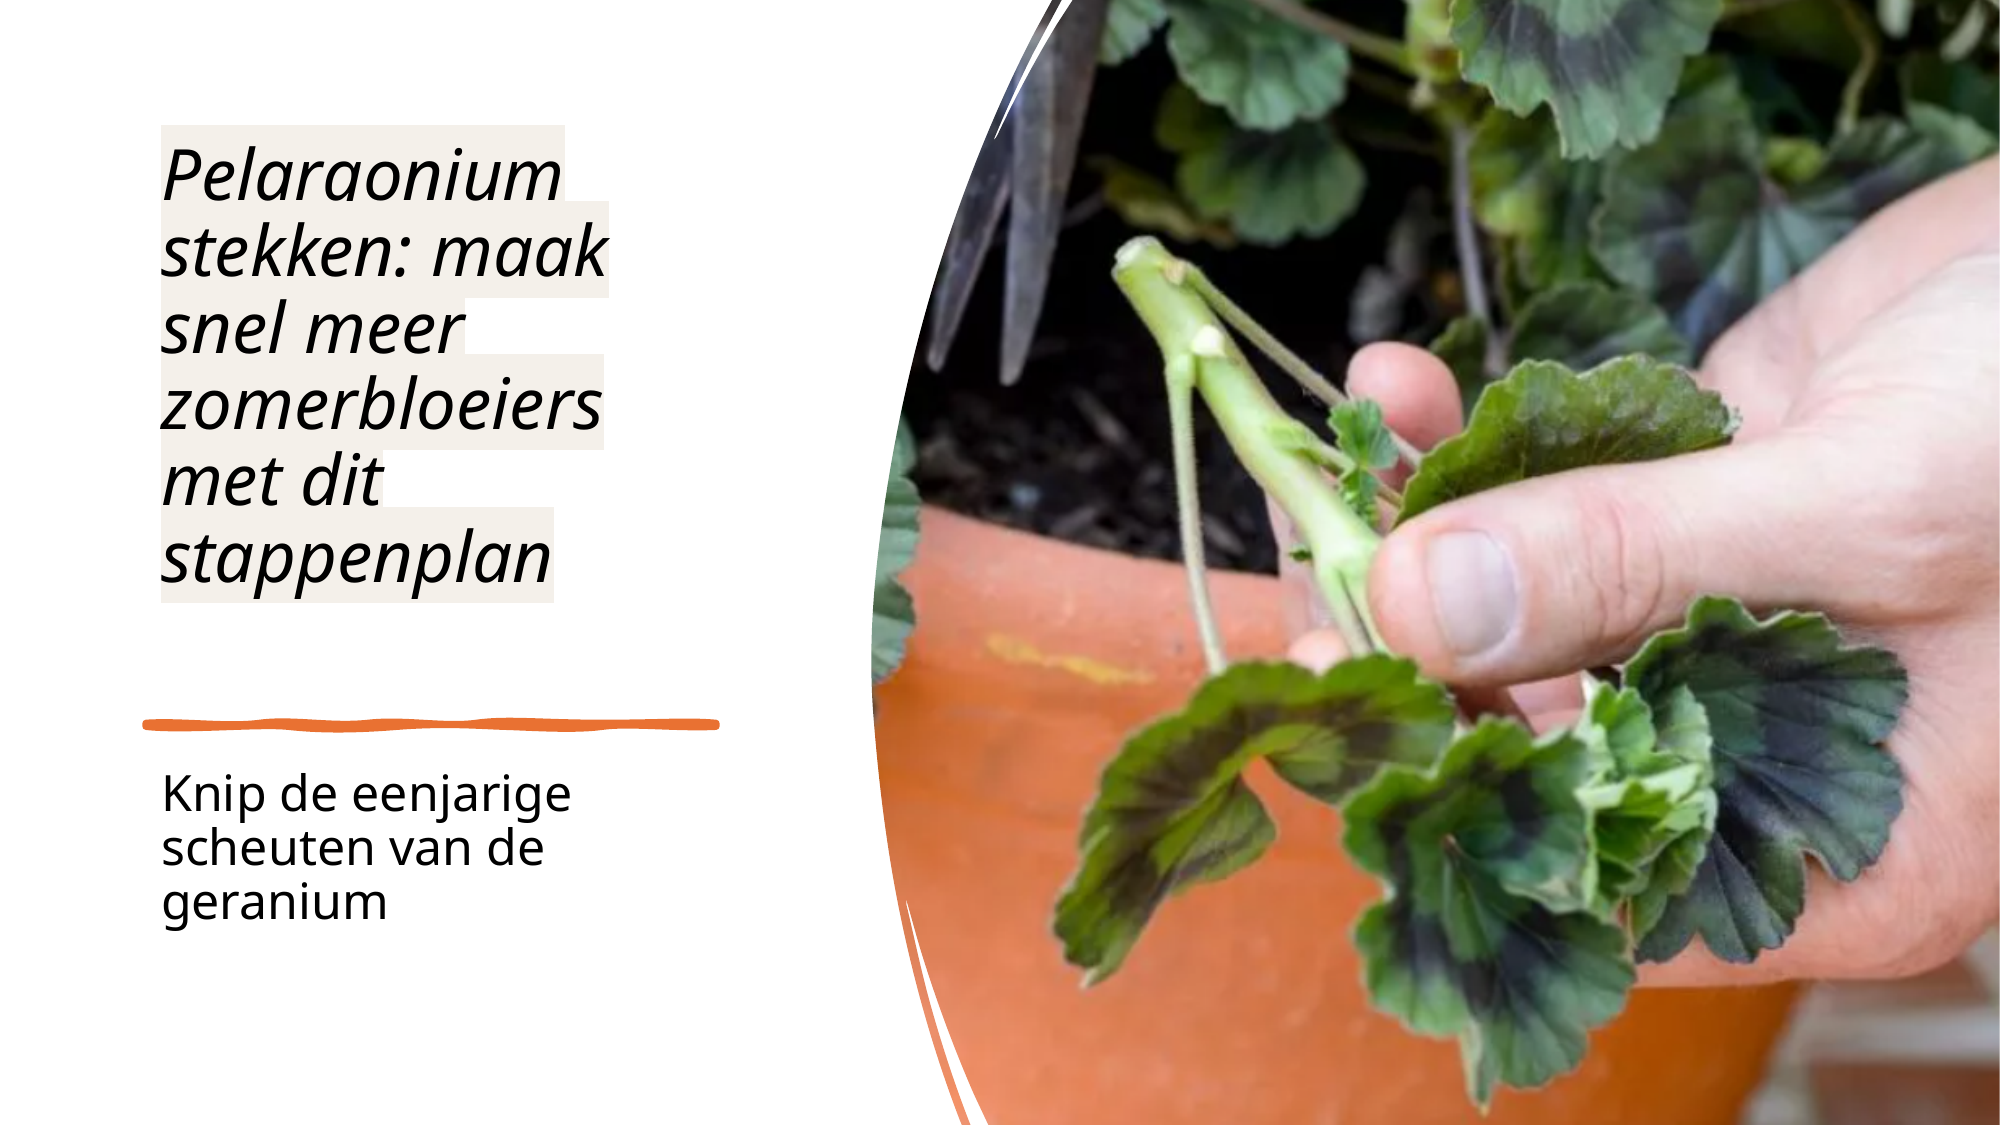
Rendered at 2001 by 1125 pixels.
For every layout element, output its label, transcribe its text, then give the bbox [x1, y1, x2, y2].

subtitle Knip de eenjarige scheuten van de geranium [146, 760, 759, 1019]
text_box [144, 719, 718, 731]
text_box [0, 0, 870, 1125]
title Pelargonium stekken: maak snel meer zomerbloeiers met dit stappenplan [146, 104, 759, 690]
picture [870, 0, 2000, 1125]
